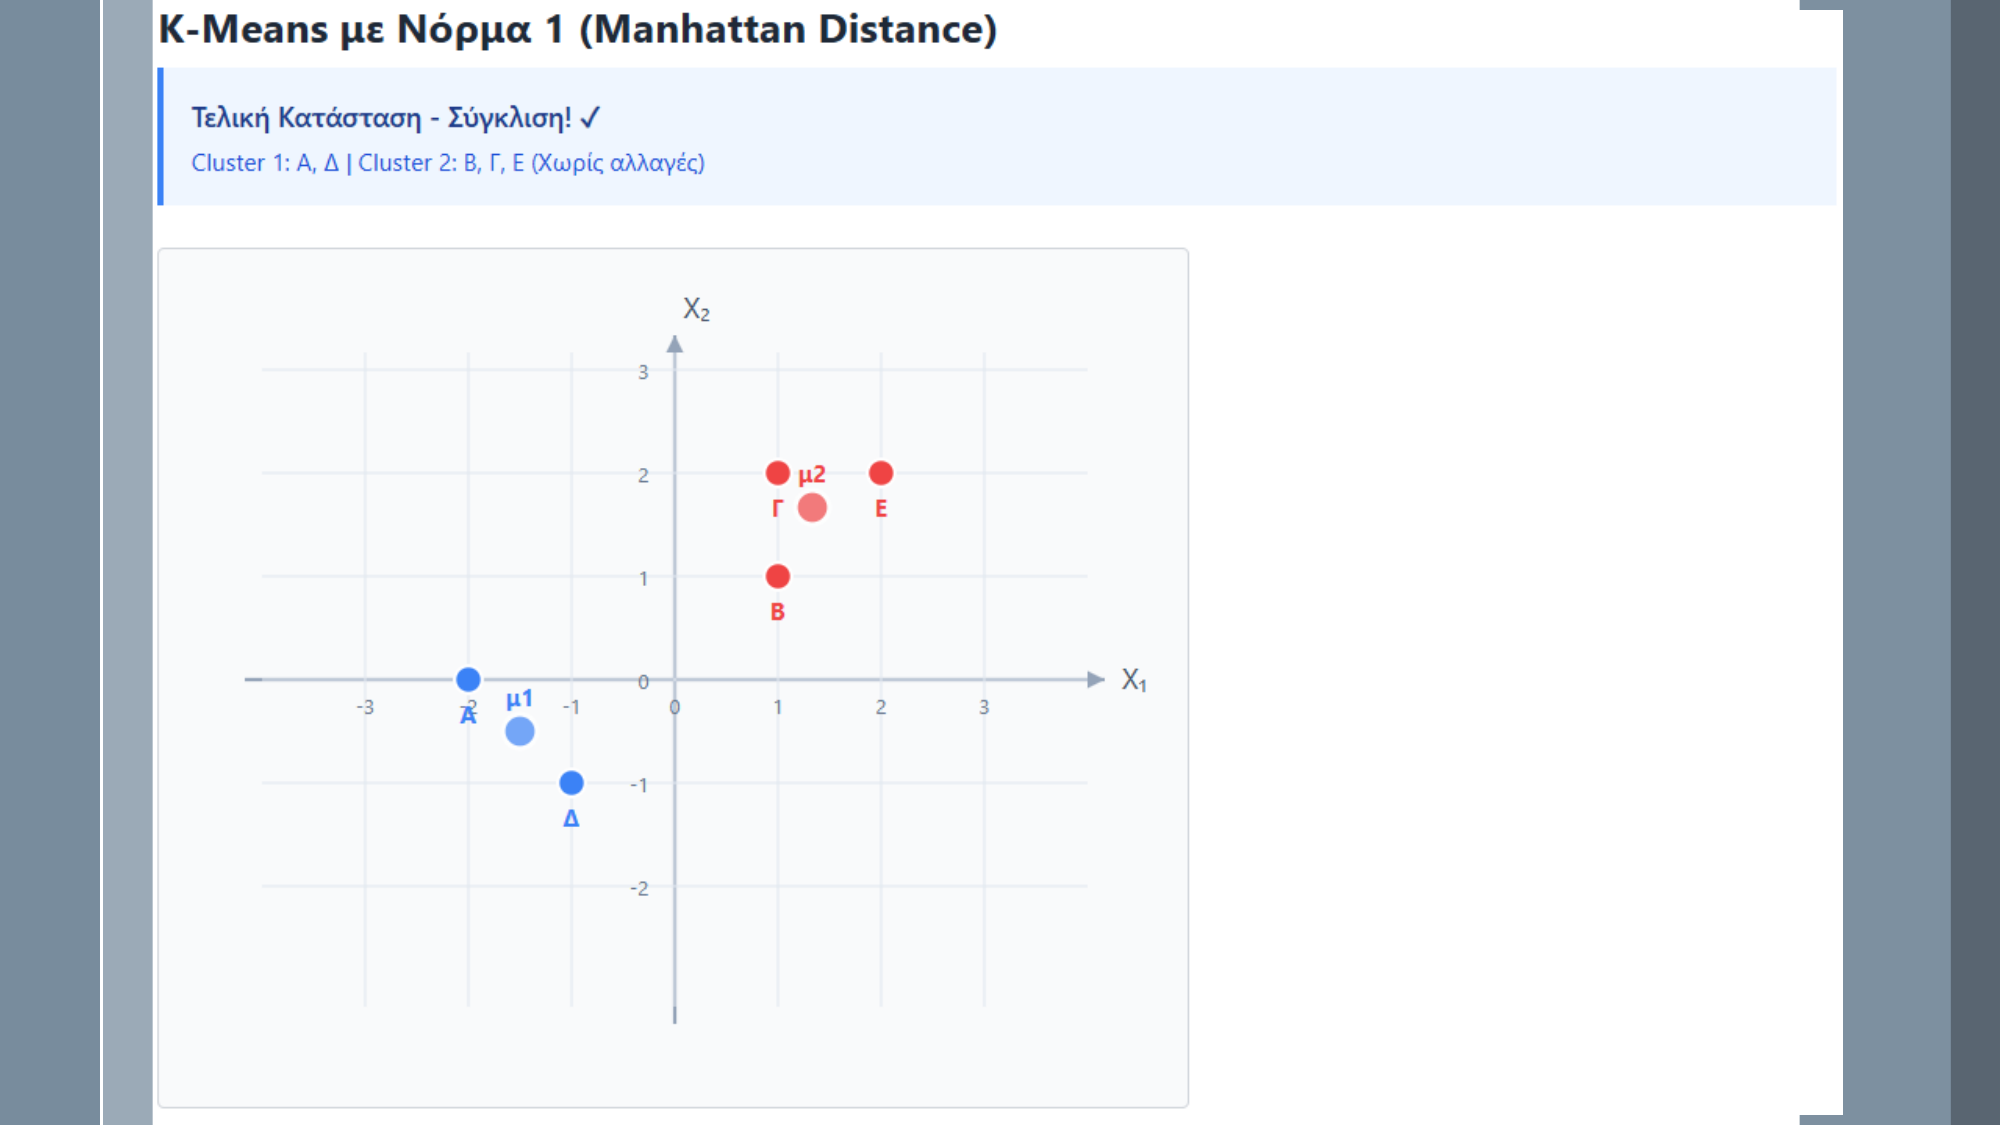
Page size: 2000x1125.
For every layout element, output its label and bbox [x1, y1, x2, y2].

picture [156, 10, 1843, 1115]
